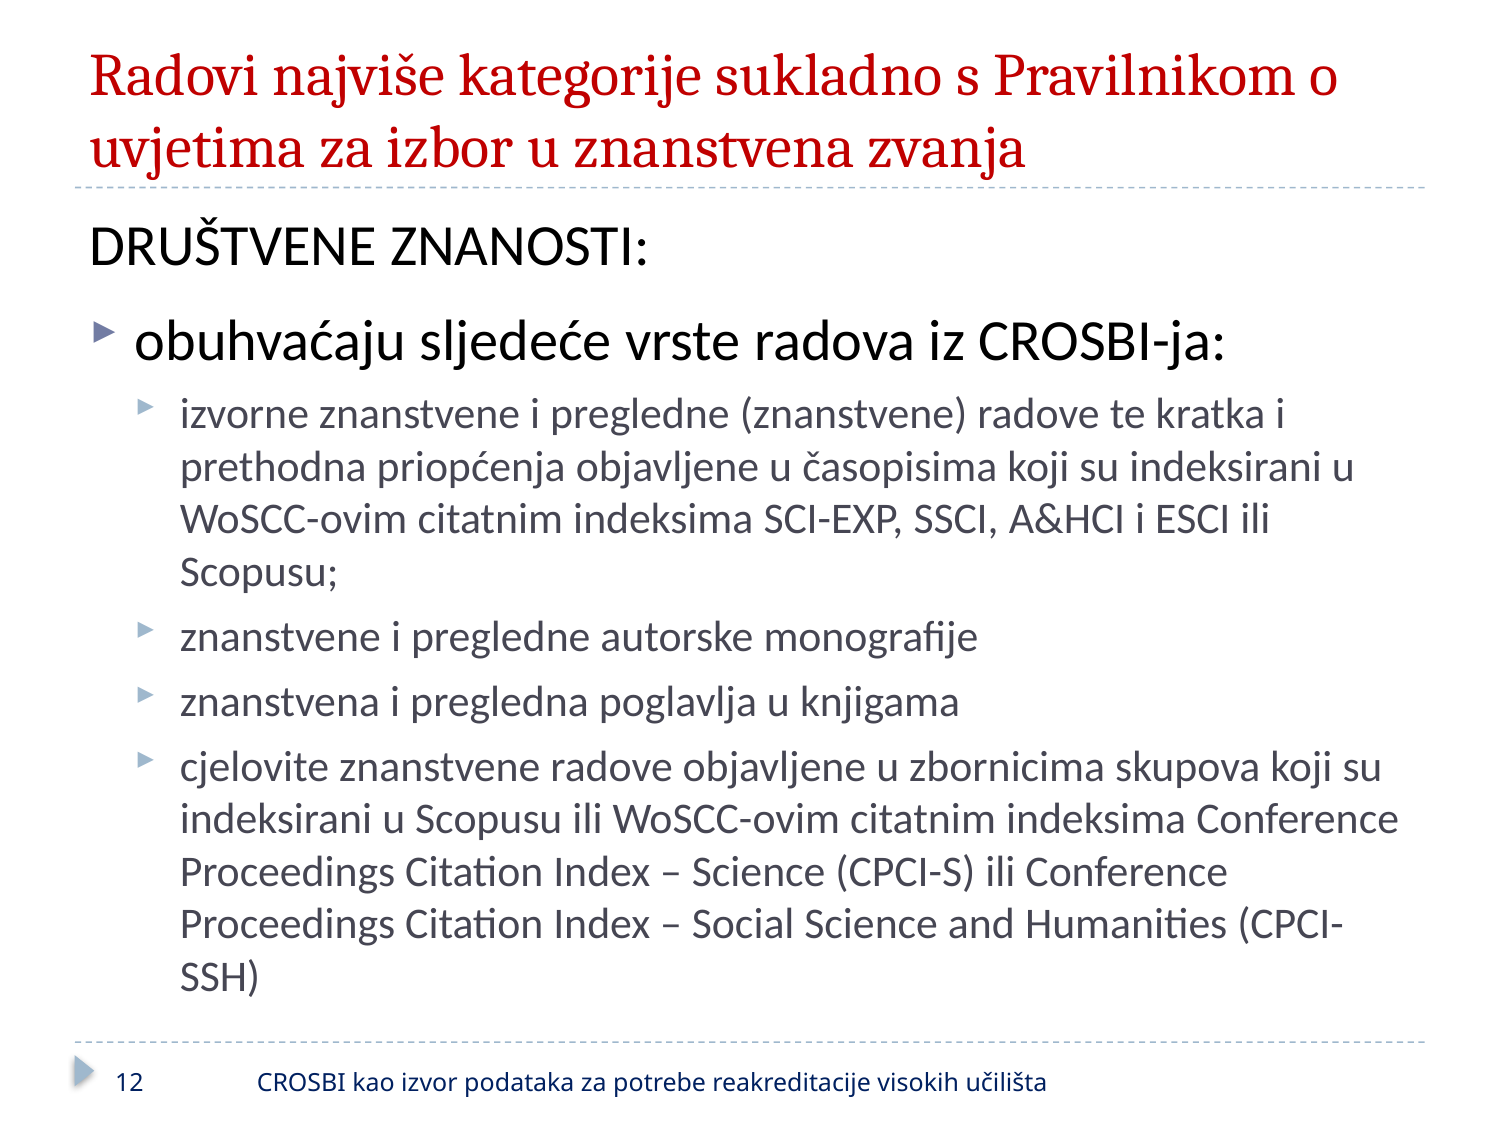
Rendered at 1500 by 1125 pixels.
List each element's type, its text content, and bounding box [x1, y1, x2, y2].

footer CROSBI kao izvor podataka za potrebe reakreditacije visokih učilišta [242, 1058, 1164, 1119]
title Radovi najviše kategorije sukladno s Pravilnikom o uvjetima za izbor u znanstvena zvanja [75, 24, 1425, 188]
list DRUŠTVENE ZNANOSTI: obuhvaćaju sljedeće vrste radova iz CROSBI-ja: izvorne znanstvene i pregledne (znanstvene) radove te kratka i prethodna priopćenja objavljene u časopisima koji su indeksirani u WoSCC-ovim citatnim indeksima SCI-EXP, SSCI, A&HCI i ESCI ili Scopusu; znanstvene i pregledne autorske monografije znanstvena i pregledna poglavlja u knjigama cjelovite znanstvene radove objavljene u zbornicima skupova koji su indeksirani u Scopusu ili WoSCC-ovim citatnim indeksima Conference Proceedings Citation Index – Science (CPCI-S) ili Conference Proceedings Citation Index – Social Science and Humanities (CPCI-SSH) [75, 200, 1425, 1010]
slide_number 12 [100, 1058, 207, 1119]
